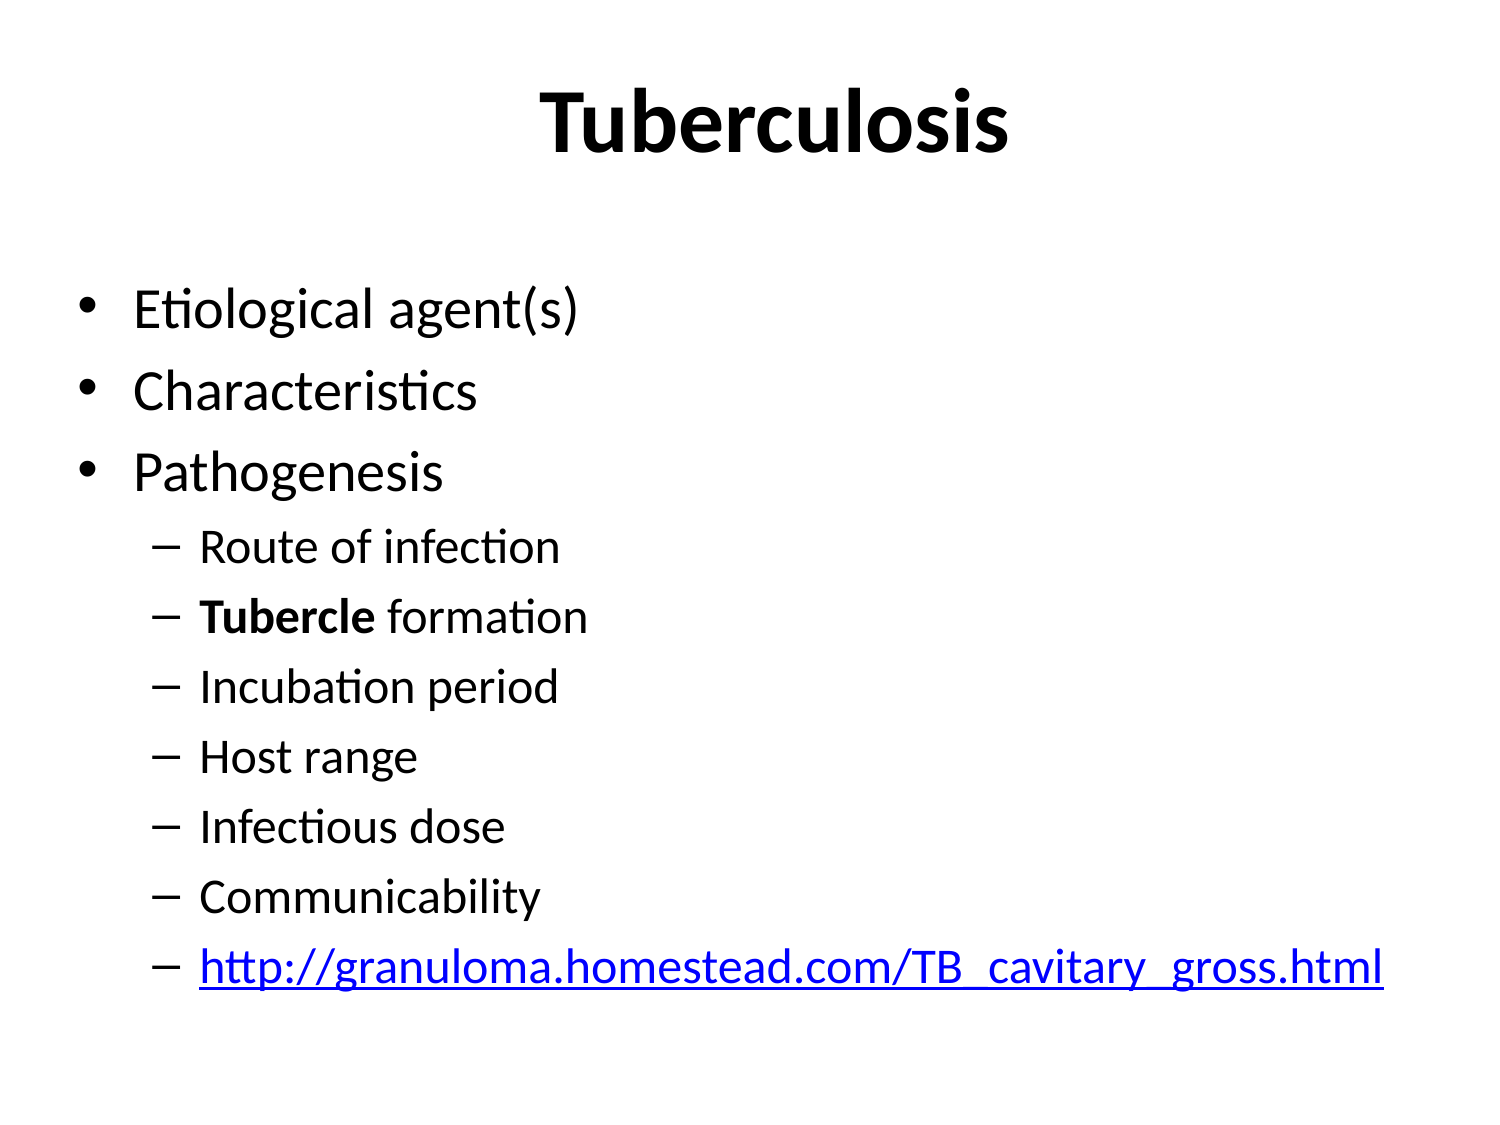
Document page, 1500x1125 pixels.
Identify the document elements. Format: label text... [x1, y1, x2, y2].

list Etiological agent(s) Characteristics Pathogenesis Route of infection Tubercle formation Incubation period Host range Infectious dose Communicability http://granuloma.homestead.com/TB_cavitary_gross.html [62, 262, 1438, 1075]
title Tuberculosis [137, 24, 1413, 207]
